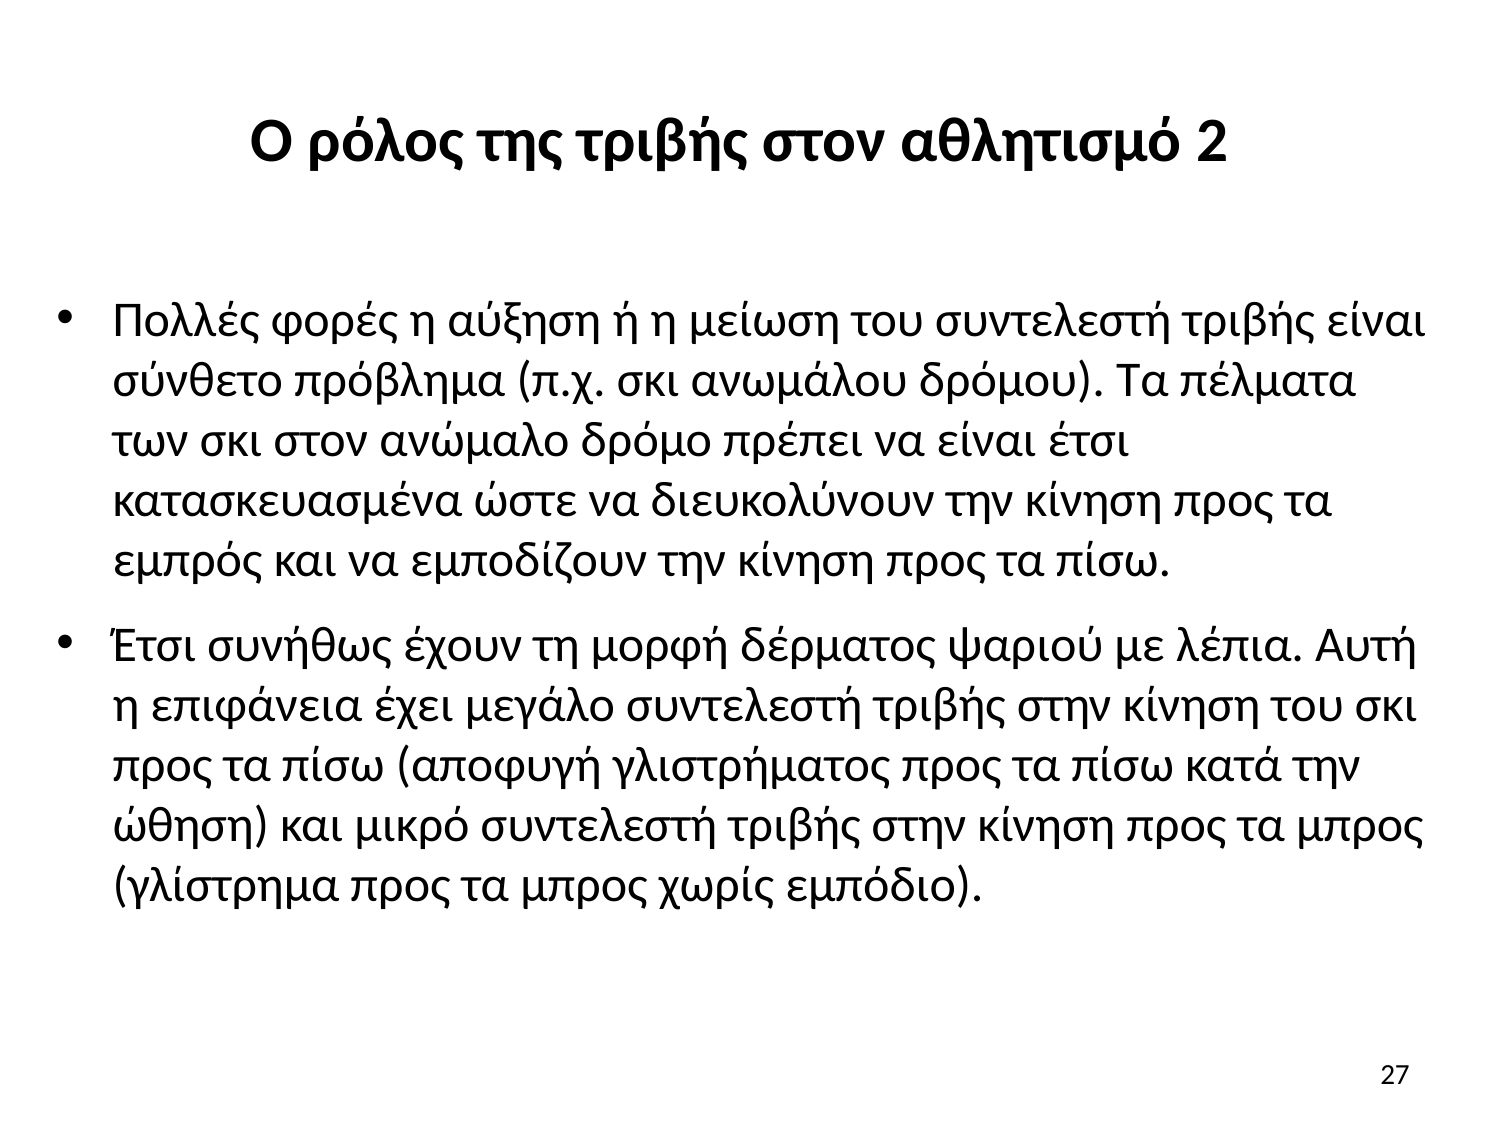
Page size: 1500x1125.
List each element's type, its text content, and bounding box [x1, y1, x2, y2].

title Ο ρόλος της τριβής στον αθλητισμό 2 [64, 90, 1415, 183]
slide_number 27 [1074, 1042, 1425, 1103]
list Πολλές φορές η αύξηση ή η μείωση του συντελεστή τριβής είναι σύνθετο πρόβλημα (π.χ. σκι ανωμάλου δρόμου). Τα πέλματα των σκι στον ανώμαλο δρόμο πρέπει να είναι έτσι κατασκευασμένα ώστε να διευκολύνουν την κίνηση προς τα εμπρός και να εμποδίζουν την κίνηση προς τα πίσω. Έτσι συνήθως έχουν τη μορφή δέρματος ψαριού με λέπια. Αυτή η επιφάνεια έχει μεγάλο συντελεστή τριβής στην κίνηση του σκι προς τα πίσω (αποφυγή γλιστρήματος προς τα πίσω κατά την ώθηση) και μικρό συντελεστή τριβής στην κίνηση προς τα μπρος (γλίστρημα προς τα μπρος χωρίς εμπόδιο). [41, 278, 1459, 1050]
